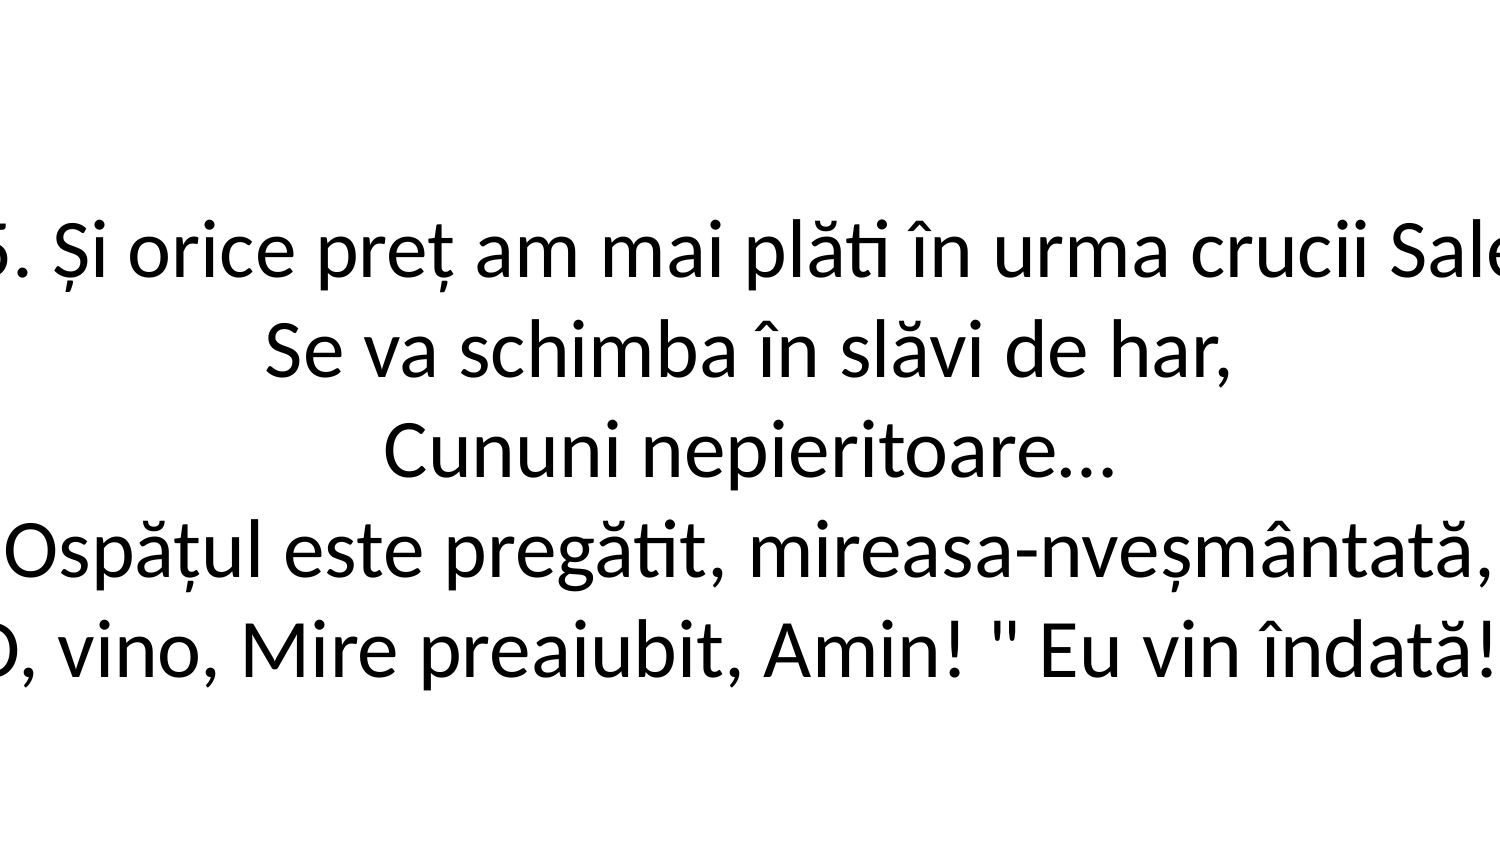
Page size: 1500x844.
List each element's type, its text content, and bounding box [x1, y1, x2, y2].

text_box 5. Și orice preț am mai plăti în urma crucii Sale Se va schimba în slăvi de har, Cununi nepieritoare… Ospățul este pregătit, mireasa-nveșmântată, O, vino, Mire preaiubit, Amin! " Eu vin îndată!" [0, 142, 1500, 702]
